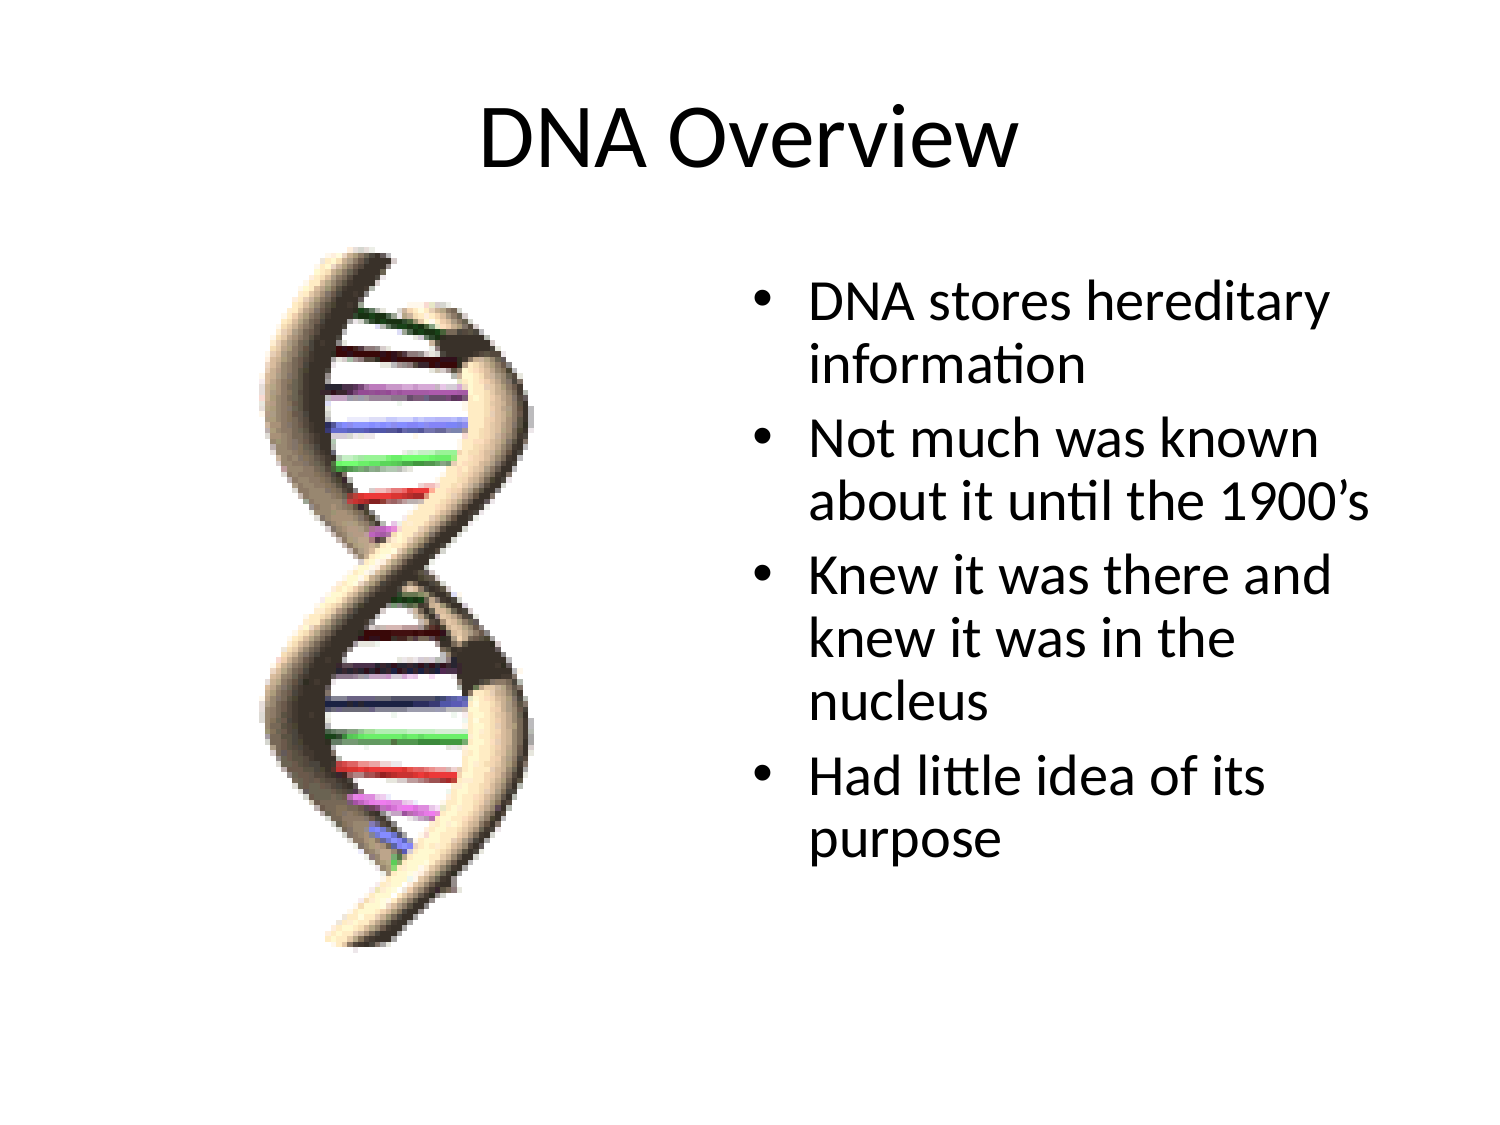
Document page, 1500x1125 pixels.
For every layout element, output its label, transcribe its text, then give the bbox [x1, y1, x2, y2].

picture [249, 237, 546, 976]
title DNA Overview [49, 37, 1451, 225]
text_box DNA stores hereditary information Not much was known about it until the 1900’s Knew it was there and knew it was in the nucleus Had little idea of its purpose [737, 262, 1425, 1001]
